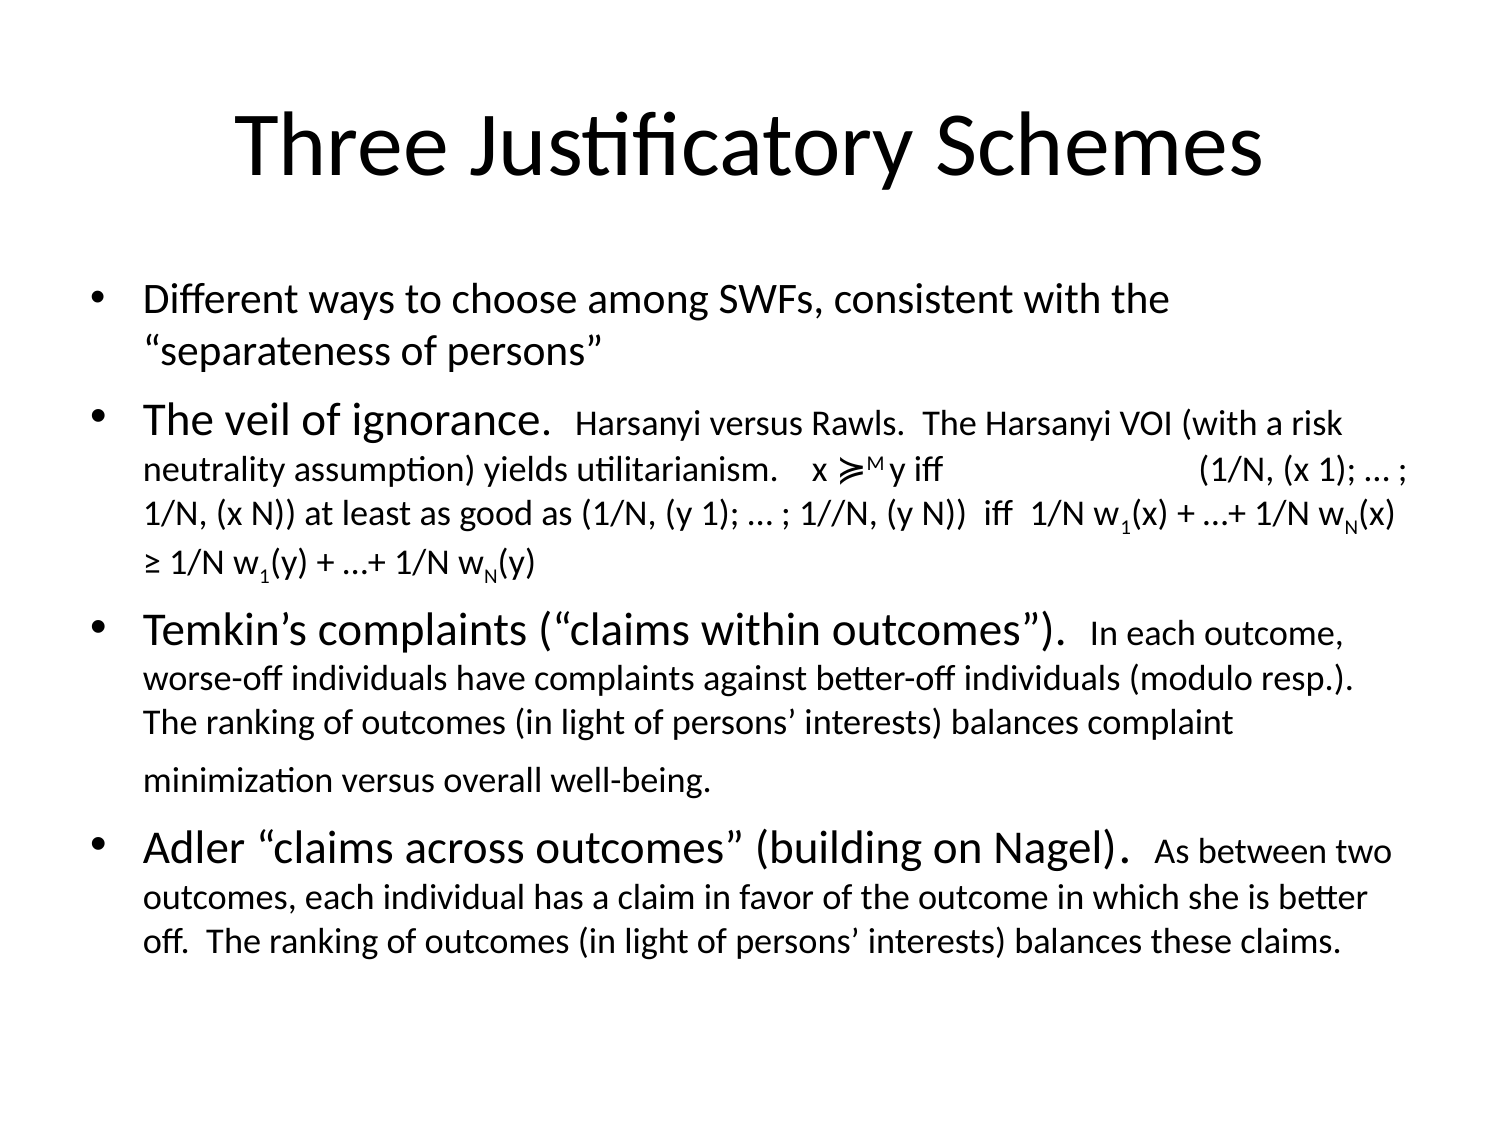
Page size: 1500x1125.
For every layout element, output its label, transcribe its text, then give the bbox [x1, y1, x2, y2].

title Three Justificatory Schemes [75, 45, 1425, 233]
list Different ways to choose among SWFs, consistent with the “separateness of persons” The veil of ignorance. Harsanyi versus Rawls. The Harsanyi VOI (with a risk neutrality assumption) yields utilitarianism. x ≽M y iff (1/N, (x 1); … ; 1/N, (x N)) at least as good as (1/N, (y 1); … ; 1//N, (y N)) iff 1/N w1(x) + …+ 1/N wN(x) ≥ 1/N w1(y) + …+ 1/N wN(y) Temkin’s complaints (“claims within outcomes”). In each outcome, worse-off individuals have complaints against better-off individuals (modulo resp.). The ranking of outcomes (in light of persons’ interests) balances complaint minimization versus overall well-being. Adler “claims across outcomes” (building on Nagel). As between two outcomes, each individual has a claim in favor of the outcome in which she is better off. The ranking of outcomes (in light of persons’ interests) balances these claims. [75, 262, 1425, 1005]
